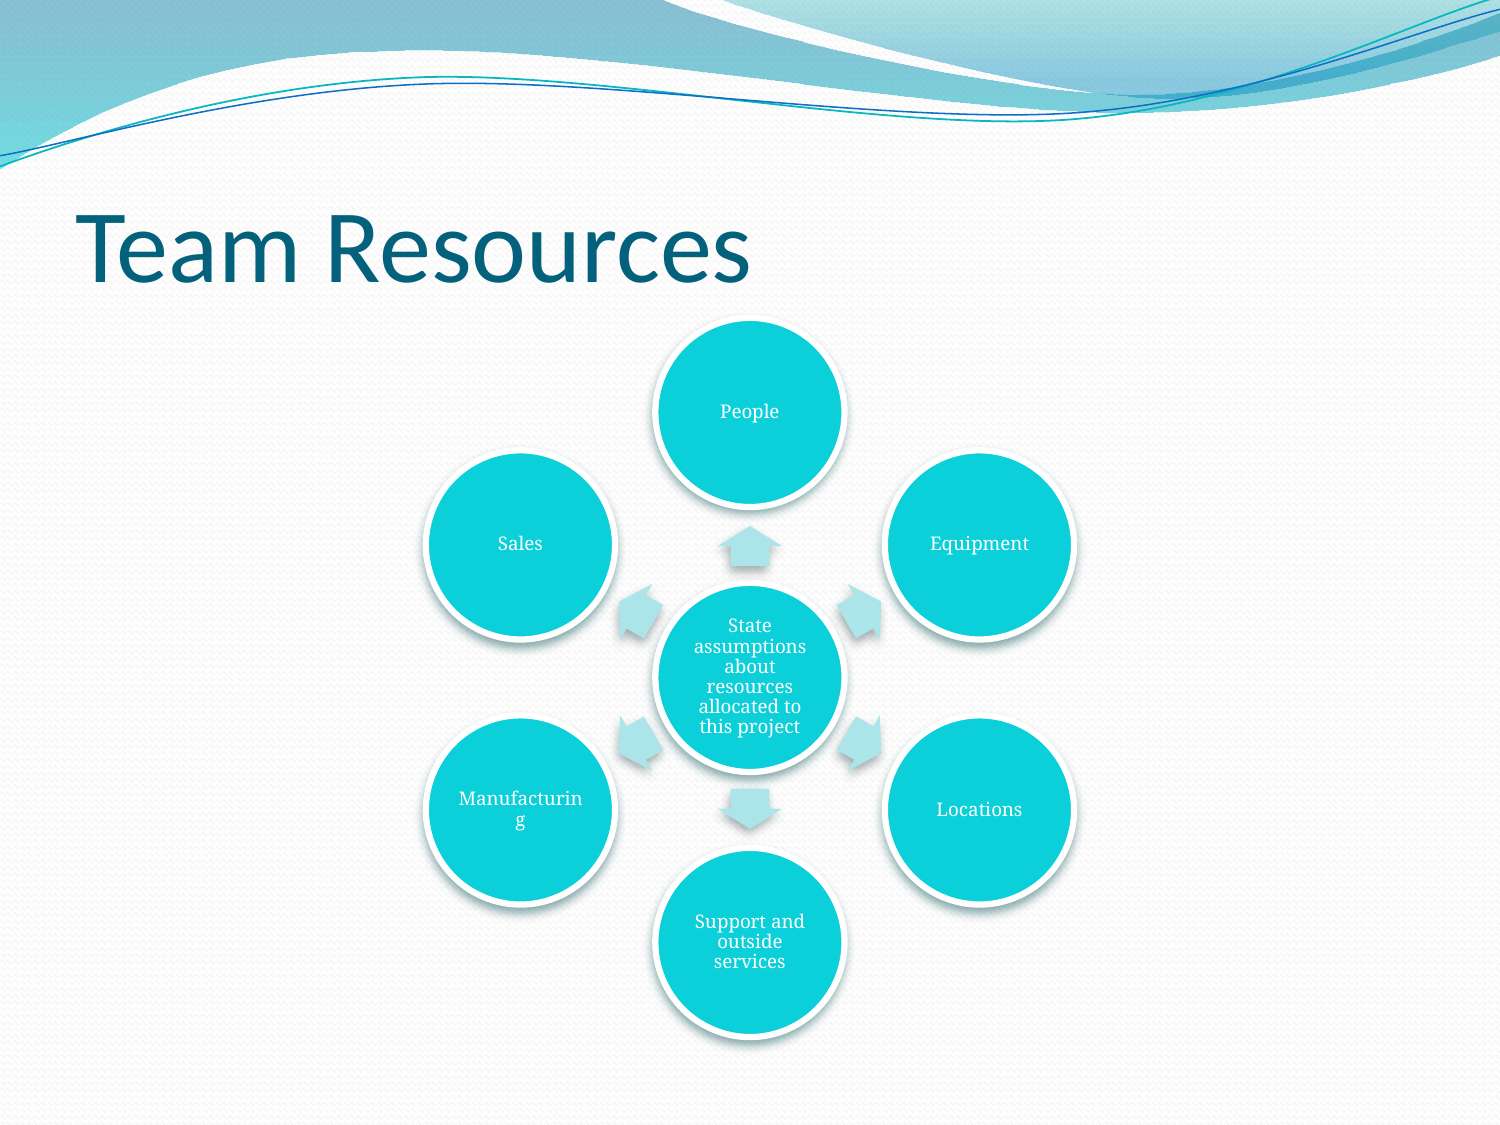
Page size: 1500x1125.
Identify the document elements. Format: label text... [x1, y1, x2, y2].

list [74, 317, 1426, 1038]
title Team Resources [75, 115, 1425, 303]
